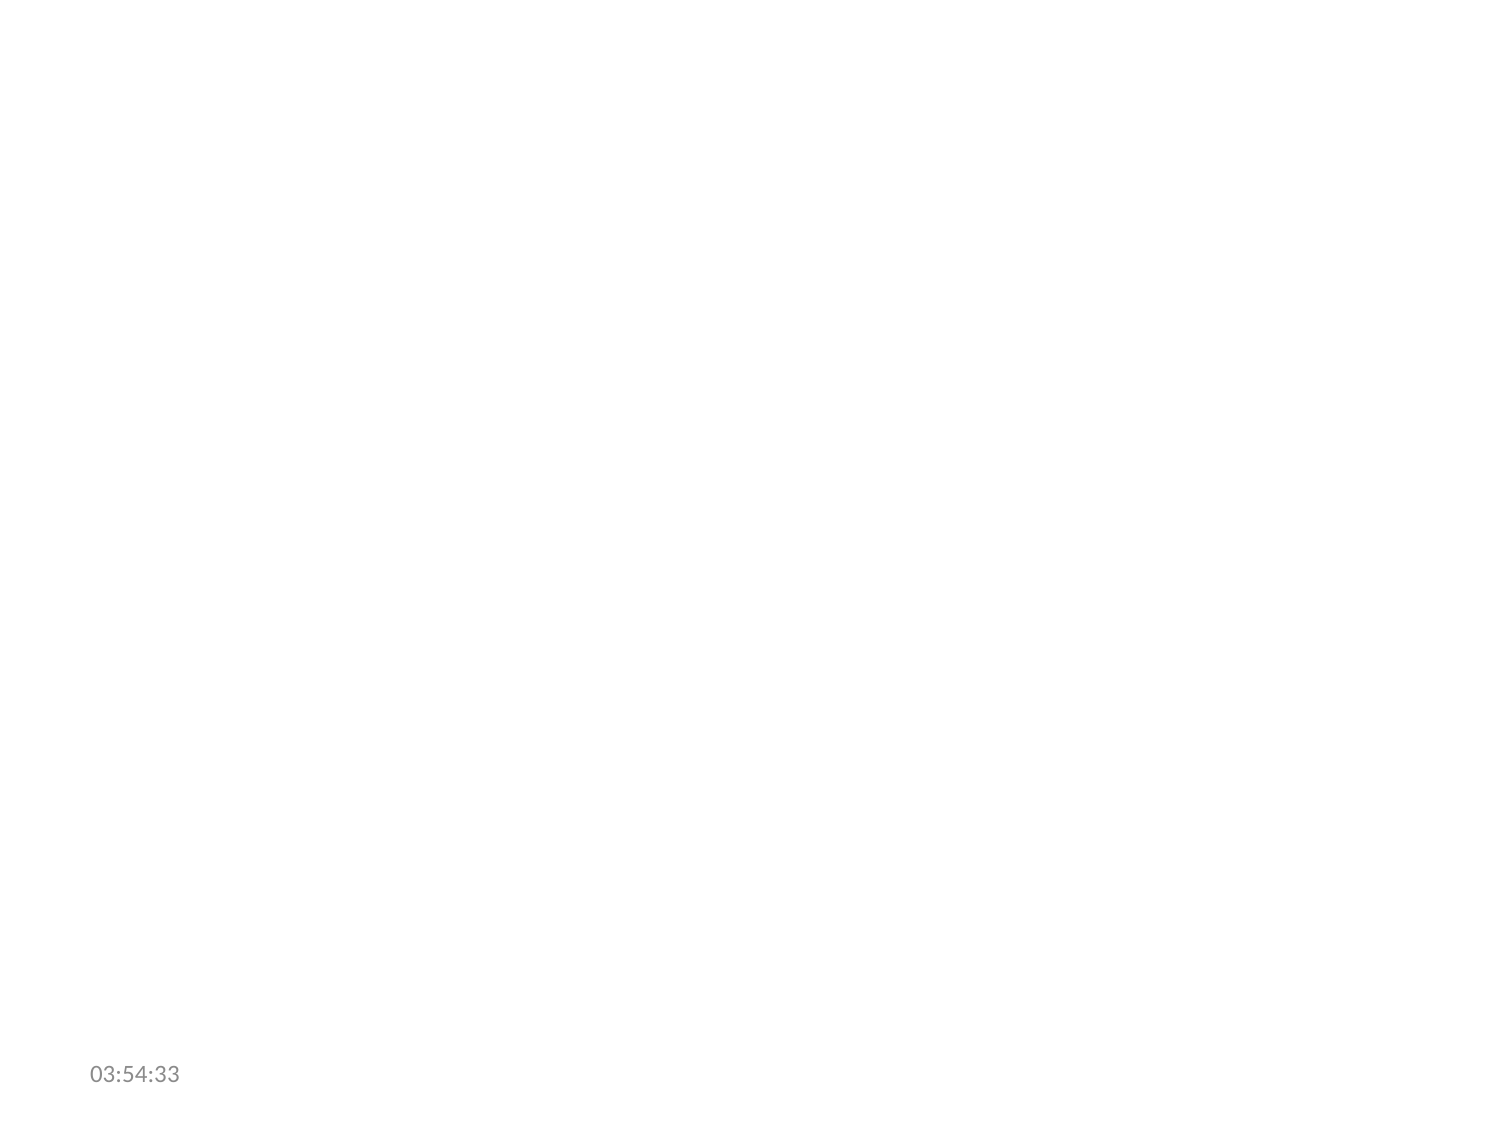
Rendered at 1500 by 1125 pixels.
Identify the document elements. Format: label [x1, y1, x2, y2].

slide_number [75, 1042, 425, 1103]
